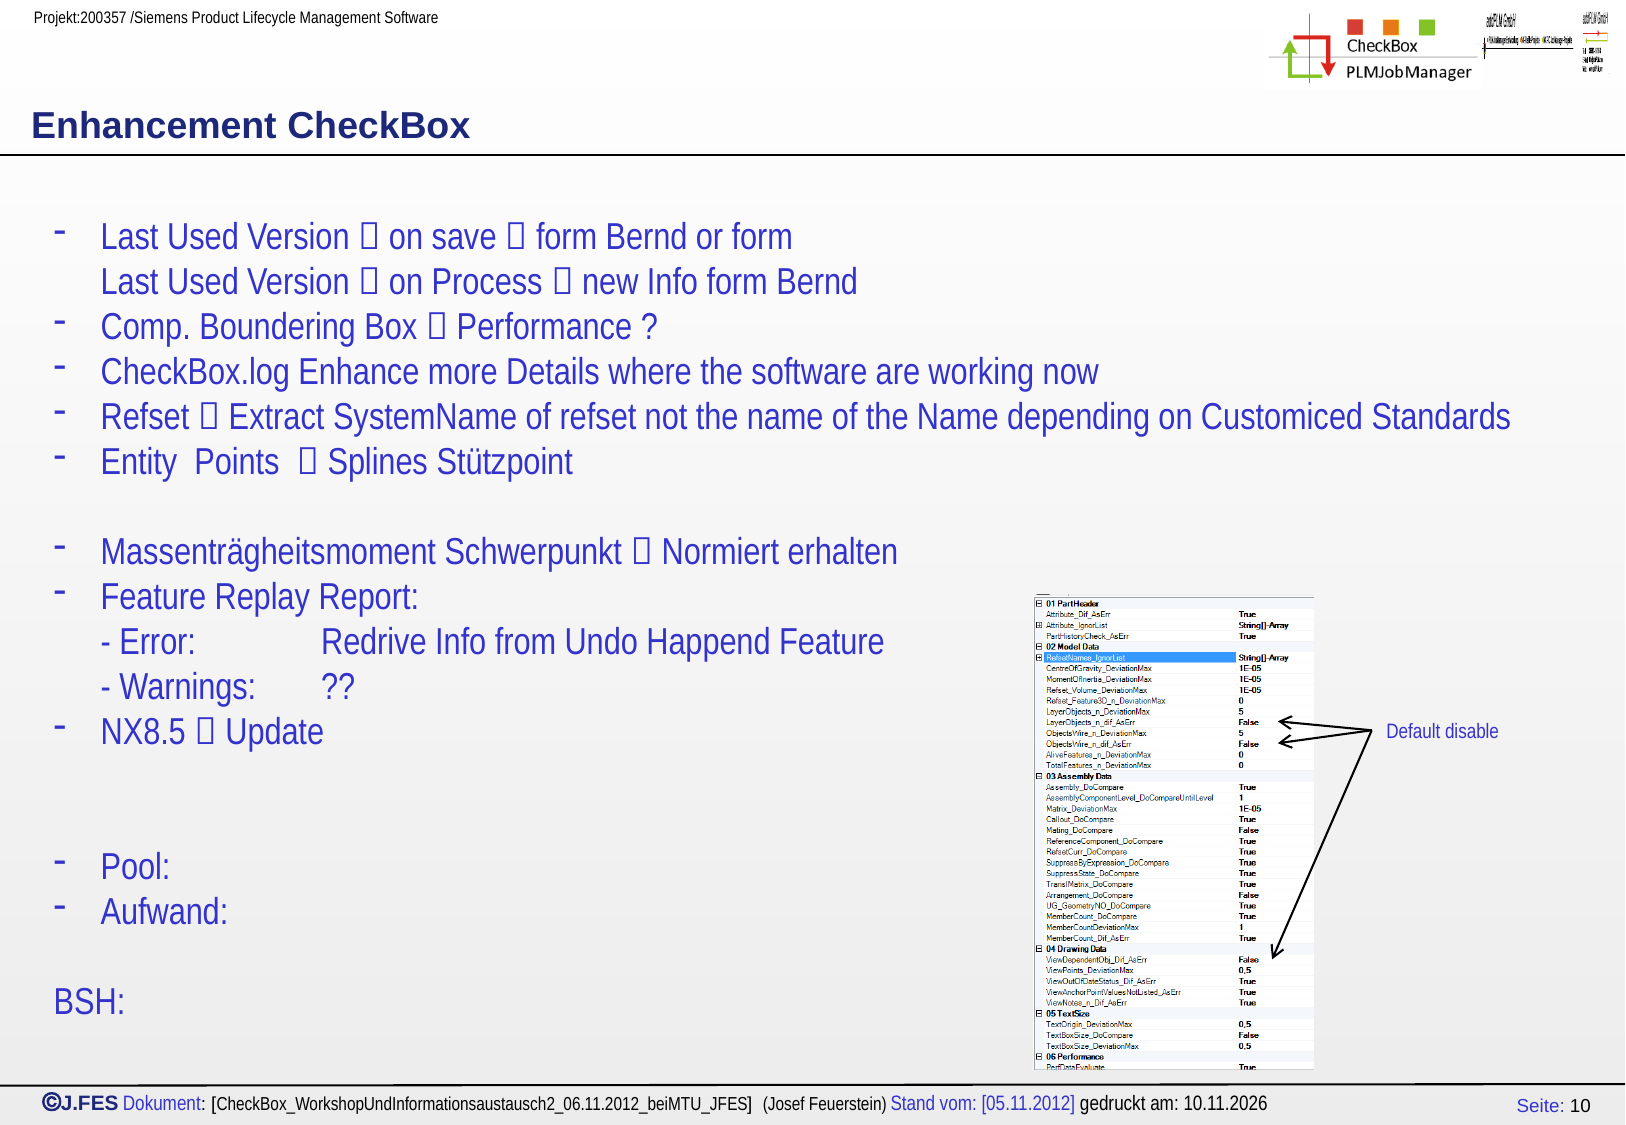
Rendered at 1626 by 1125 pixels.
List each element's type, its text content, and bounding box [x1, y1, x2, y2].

picture [1033, 594, 1314, 1071]
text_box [1271, 730, 1372, 960]
text_box Default disable [1371, 710, 1588, 751]
title Enhancement CheckBox [30, 73, 1600, 148]
text_box Last Used Version  on save  form Bernd or form Last Used Version  on Process  new Info form Bernd Comp. Boundering Box  Performance ? CheckBox.log Enhance more Details where the software are working now Refset  Extract SystemName of refset not the name of the Name depending on Customiced Standards Entity Points  Splines Stützpoint Massenträgheitsmoment Schwerpunkt  Normiert erhalten Feature Replay Report: - Error: Redrive Info from Undo Happend Feature - Warnings: ?? NX8.5  Update Pool: Aufwand: BSH: [38, 204, 1552, 1030]
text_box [1277, 721, 1372, 729]
picture [1263, 10, 1482, 73]
